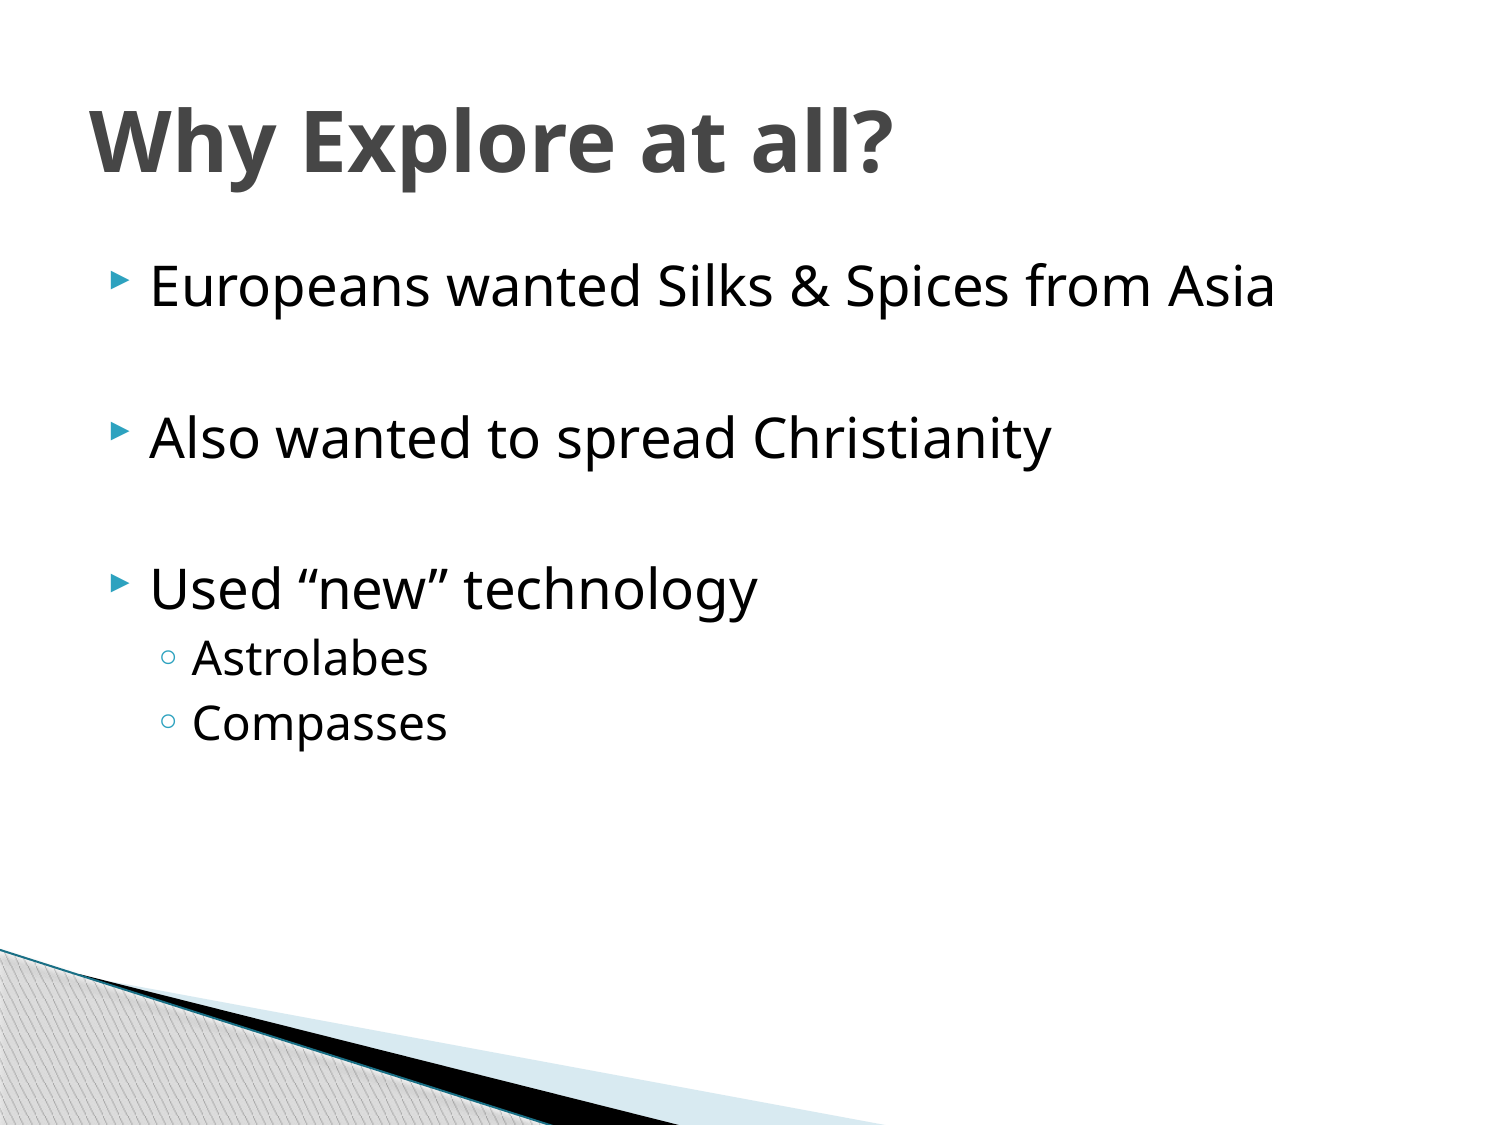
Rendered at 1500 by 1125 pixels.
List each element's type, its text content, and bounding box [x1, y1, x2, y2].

title Why Explore at all? [75, 45, 1425, 233]
list Europeans wanted Silks & Spices from Asia Also wanted to spread Christianity Used “new” technology Astrolabes Compasses [75, 243, 1425, 986]
